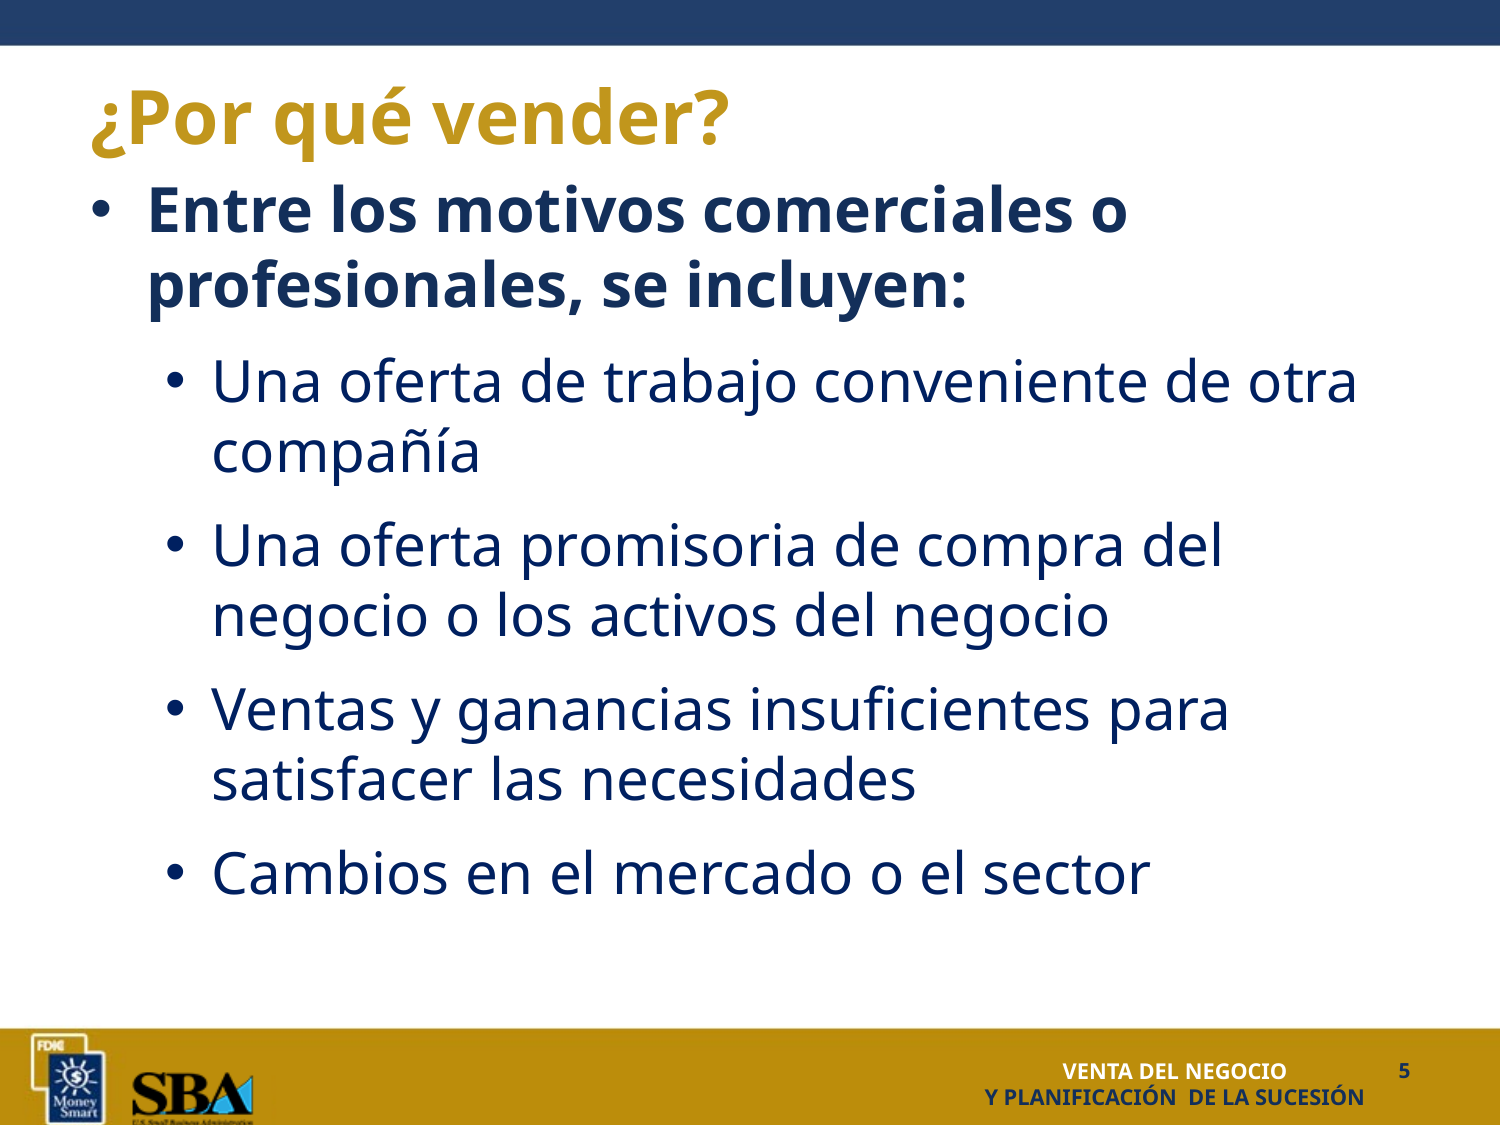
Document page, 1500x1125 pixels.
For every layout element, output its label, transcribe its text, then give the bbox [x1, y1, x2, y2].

title ¿Por qué vender? [74, 62, 1426, 162]
picture [0, 0, 1500, 1125]
list Entre los motivos comerciales o profesionales, se incluyen: Una oferta de trabajo conveniente de otra compañía Una oferta promisoria de compra del negocio o los activos del negocio Ventas y ganancias insuficientes para satisfacer las necesidades Cambios en el mercado o el sector [74, 162, 1426, 863]
